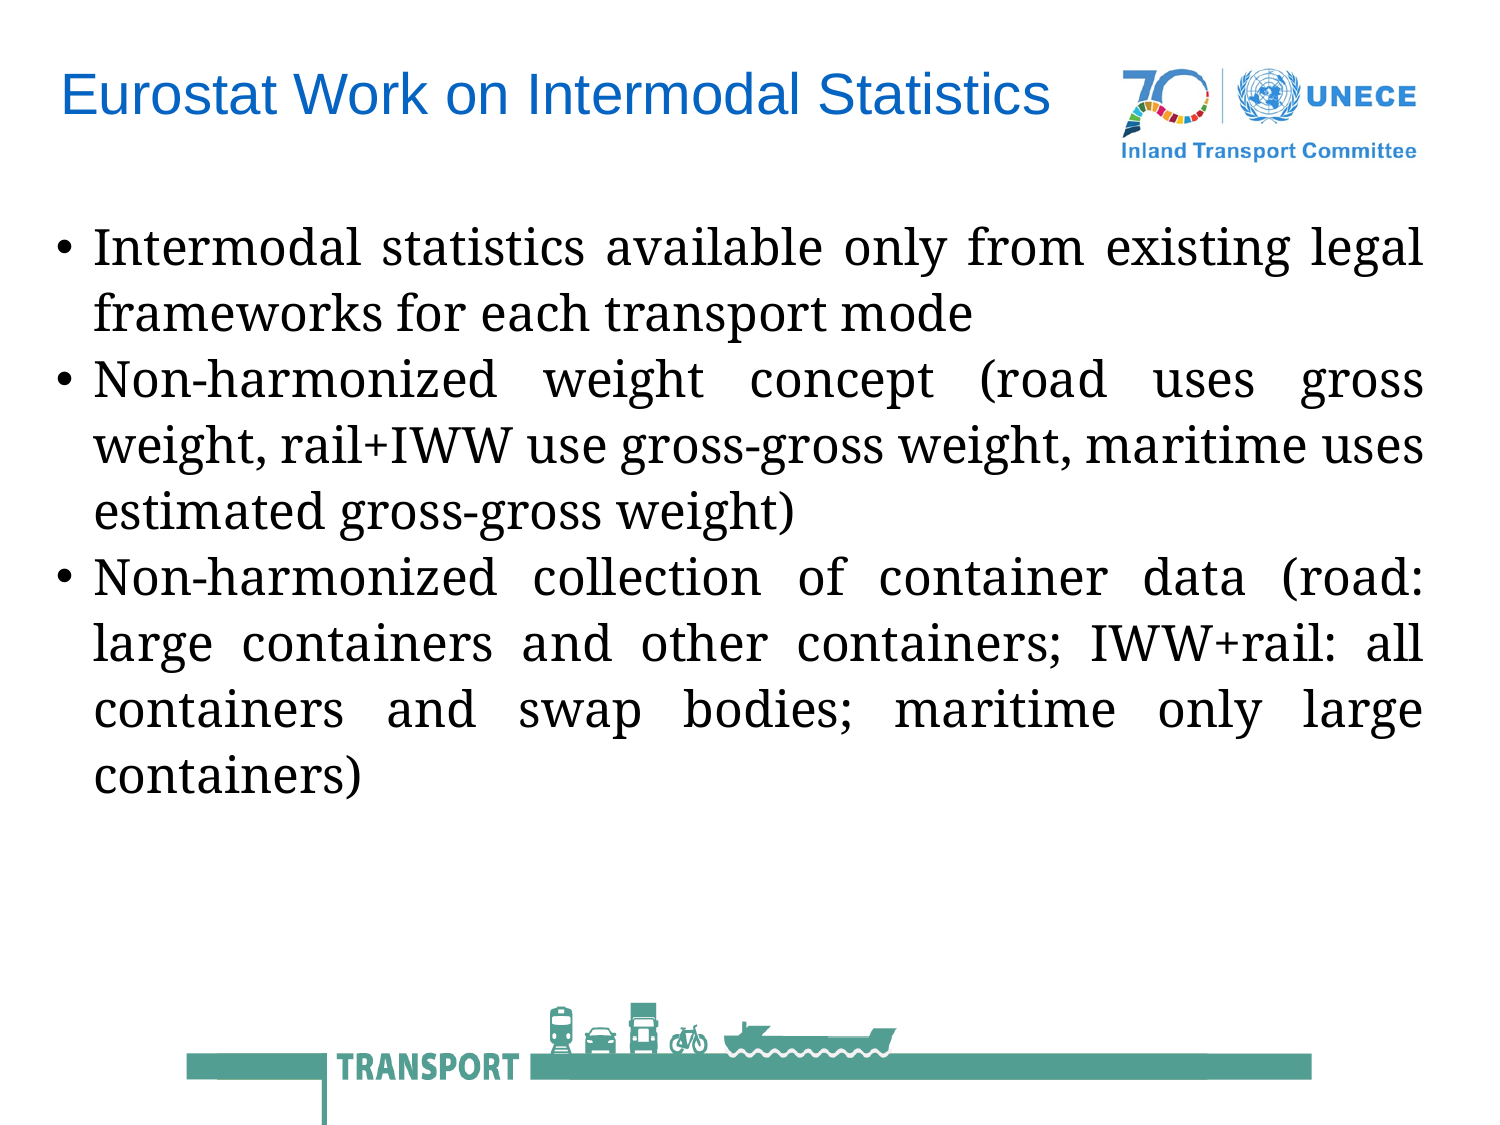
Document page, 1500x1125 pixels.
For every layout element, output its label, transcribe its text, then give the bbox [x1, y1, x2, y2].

text_box Intermodal statistics available only from existing legal frameworks for each transport mode Non-harmonized weight concept (road uses gross weight, rail+IWW use gross-gross weight, maritime uses estimated gross-gross weight) Non-harmonized collection of container data (road: large containers and other containers; IWW+rail: all containers and swap bodies; maritime only large containers) [41, 202, 1440, 988]
text_box Eurostat Work on Intermodal Statistics [0, 57, 1143, 158]
picture [1116, 65, 1422, 163]
text_box Glossary revision process [491, 59, 1466, 166]
picture [186, 988, 1312, 1125]
